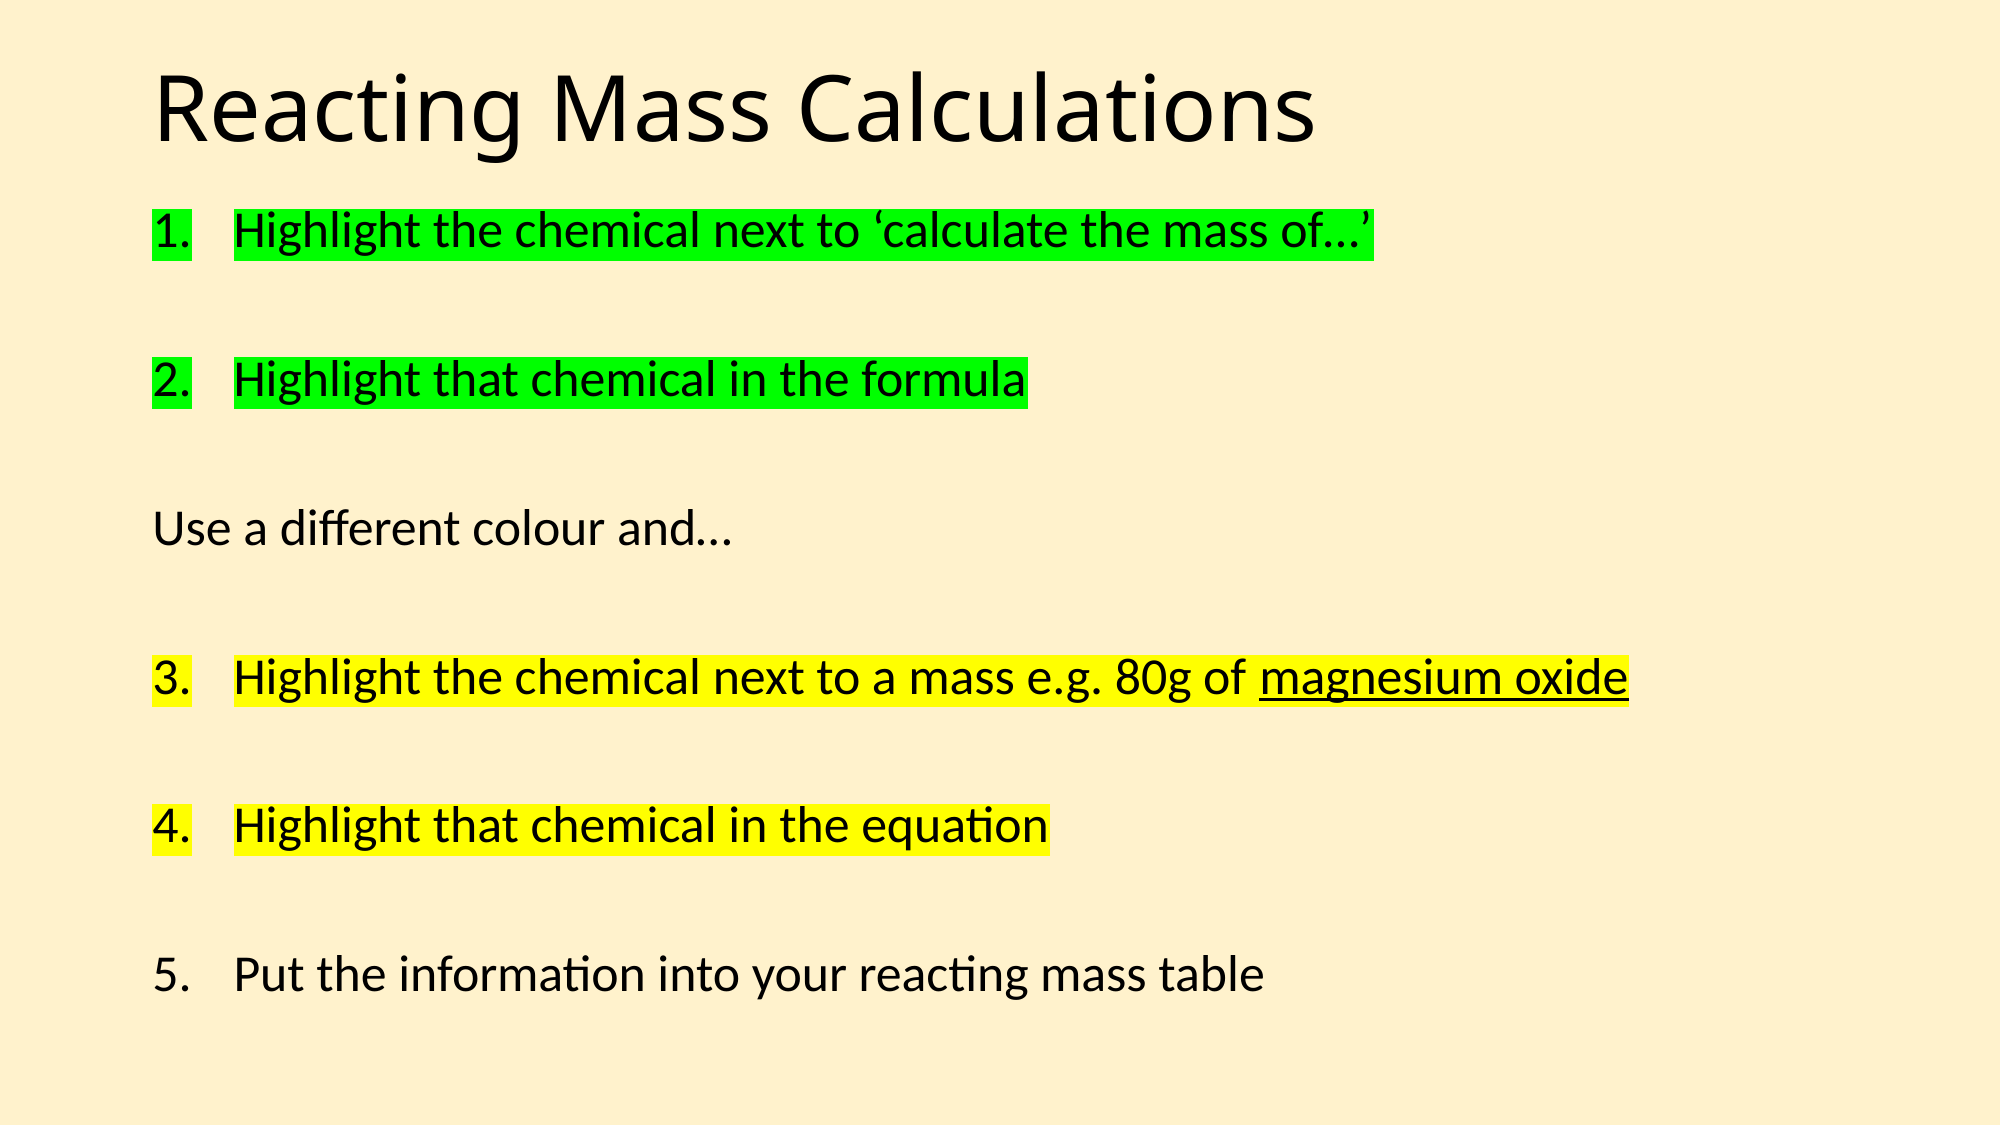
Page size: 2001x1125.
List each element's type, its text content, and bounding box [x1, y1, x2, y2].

title Reacting Mass Calculations [137, 3, 1863, 195]
list Highlight the chemical next to ‘calculate the mass of…’ Highlight that chemical in the formula Use a different colour and… Highlight the chemical next to a mass e.g. 80g of magnesium oxide Highlight that chemical in the equation Put the information into your reacting mass table [137, 195, 1863, 1014]
